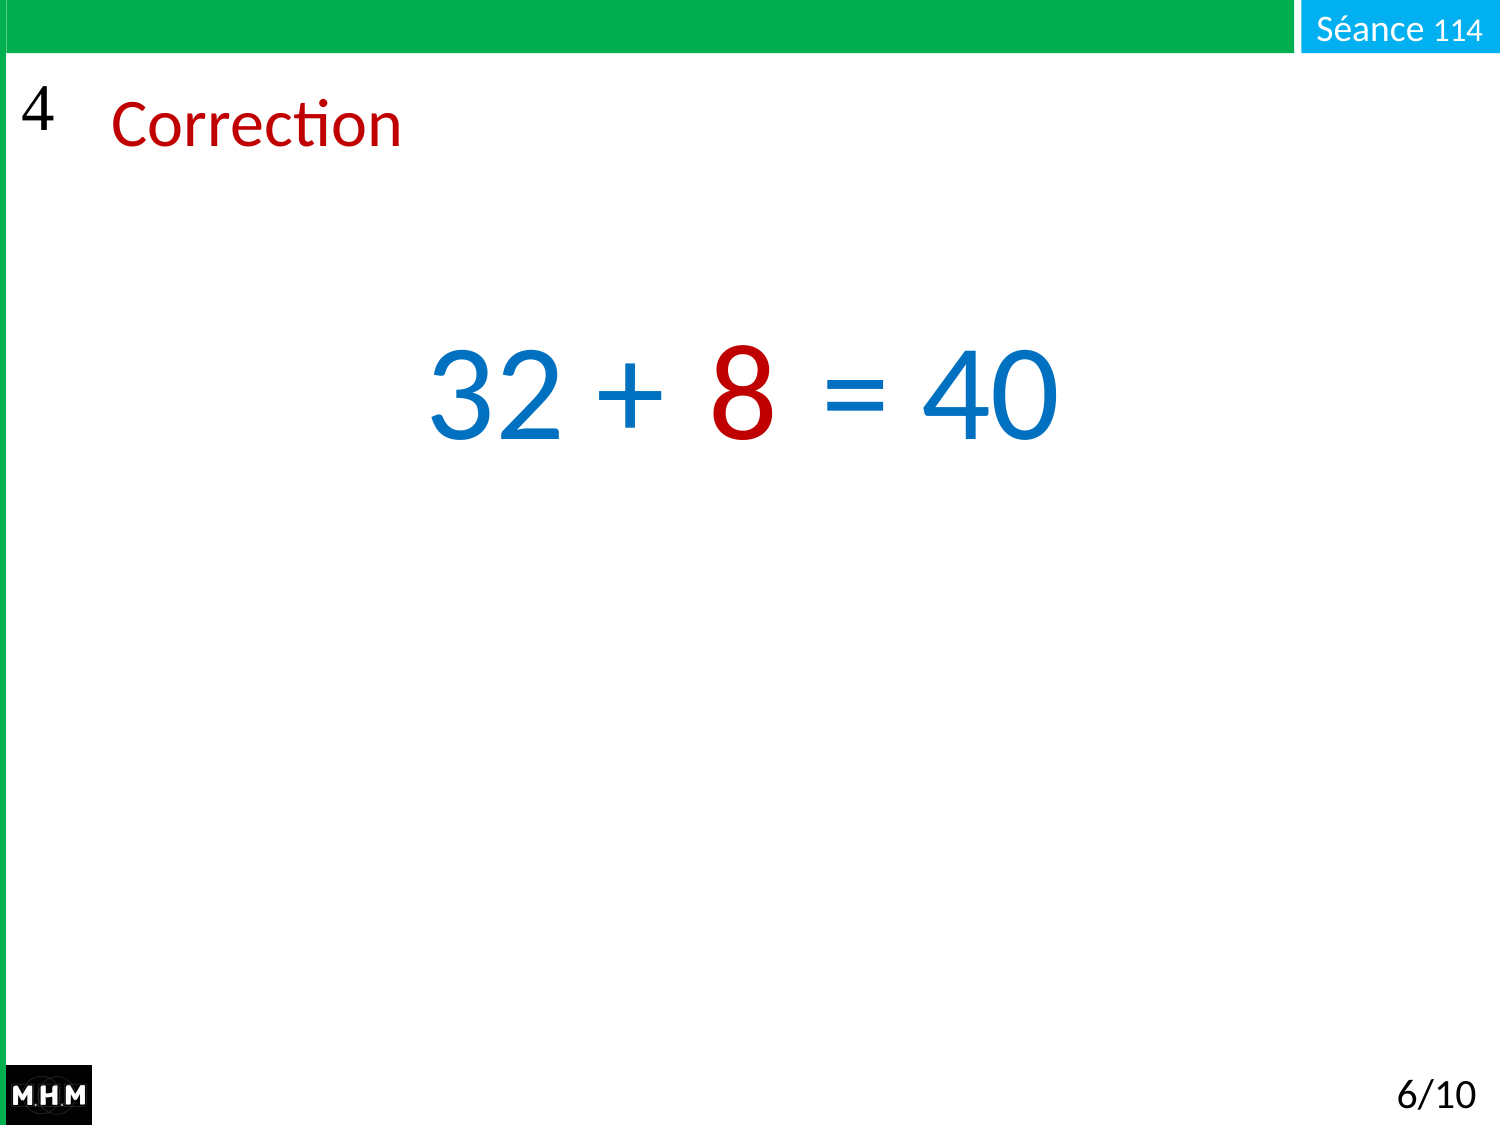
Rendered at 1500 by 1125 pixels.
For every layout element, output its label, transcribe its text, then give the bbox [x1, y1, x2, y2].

text_box 8 [671, 294, 816, 475]
picture [6, 1065, 92, 1125]
text_box 32 + … = 40 [816, 294, 1091, 475]
list 6/10 [1373, 1064, 1500, 1125]
text_box 32 + … = 40 [396, 294, 671, 475]
title Correction [96, 80, 1391, 170]
